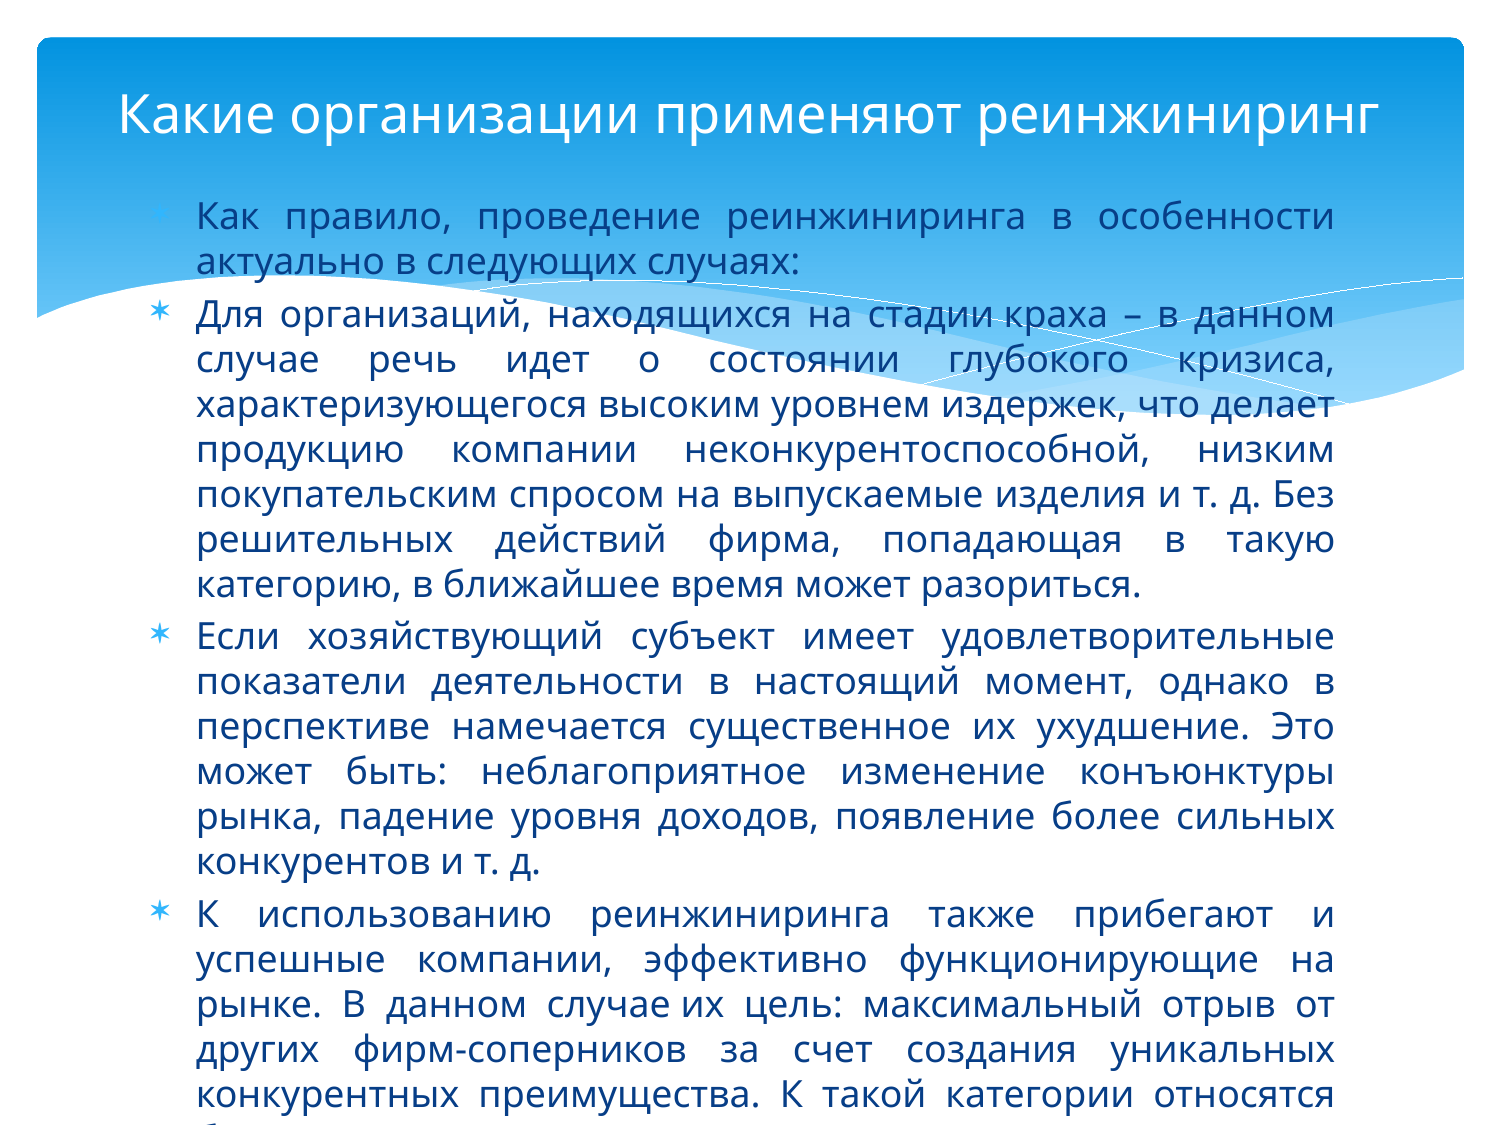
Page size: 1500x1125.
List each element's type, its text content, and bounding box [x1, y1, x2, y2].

title Какие организации применяют реинжиниринг [75, 55, 1425, 261]
list Как правило, проведение реинжиниринга в особенности актуально в следующих случаях: Для организаций, находящихся на стадии краха – в данном случае речь идет о состоянии глубокого кризиса, характеризующегося высоким уровнем издержек, что делает продукцию компании неконкурентоспособной, низким покупательским спросом на выпускаемые изделия и т. д. Без решительных действий фирма, попадающая в такую категорию, в ближайшее время может разориться. Если хозяйствующий субъект имеет удовлетворительные показатели деятельности в настоящий момент, однако в перспективе намечается существенное их ухудшение. Это может быть: неблагоприятное изменение конъюнктуры рынка, падение уровня доходов, появление более сильных конкурентов и т. д. К использованию реинжиниринга также прибегают и успешные компании, эффективно функционирующие на рынке. В данном случае их цель: максимальный отрыв от других фирм-соперников за счет создания уникальных конкурентных преимущества. К такой категории относятся быстрорастущие и агрессивные компании-лидеры. [135, 261, 1352, 946]
